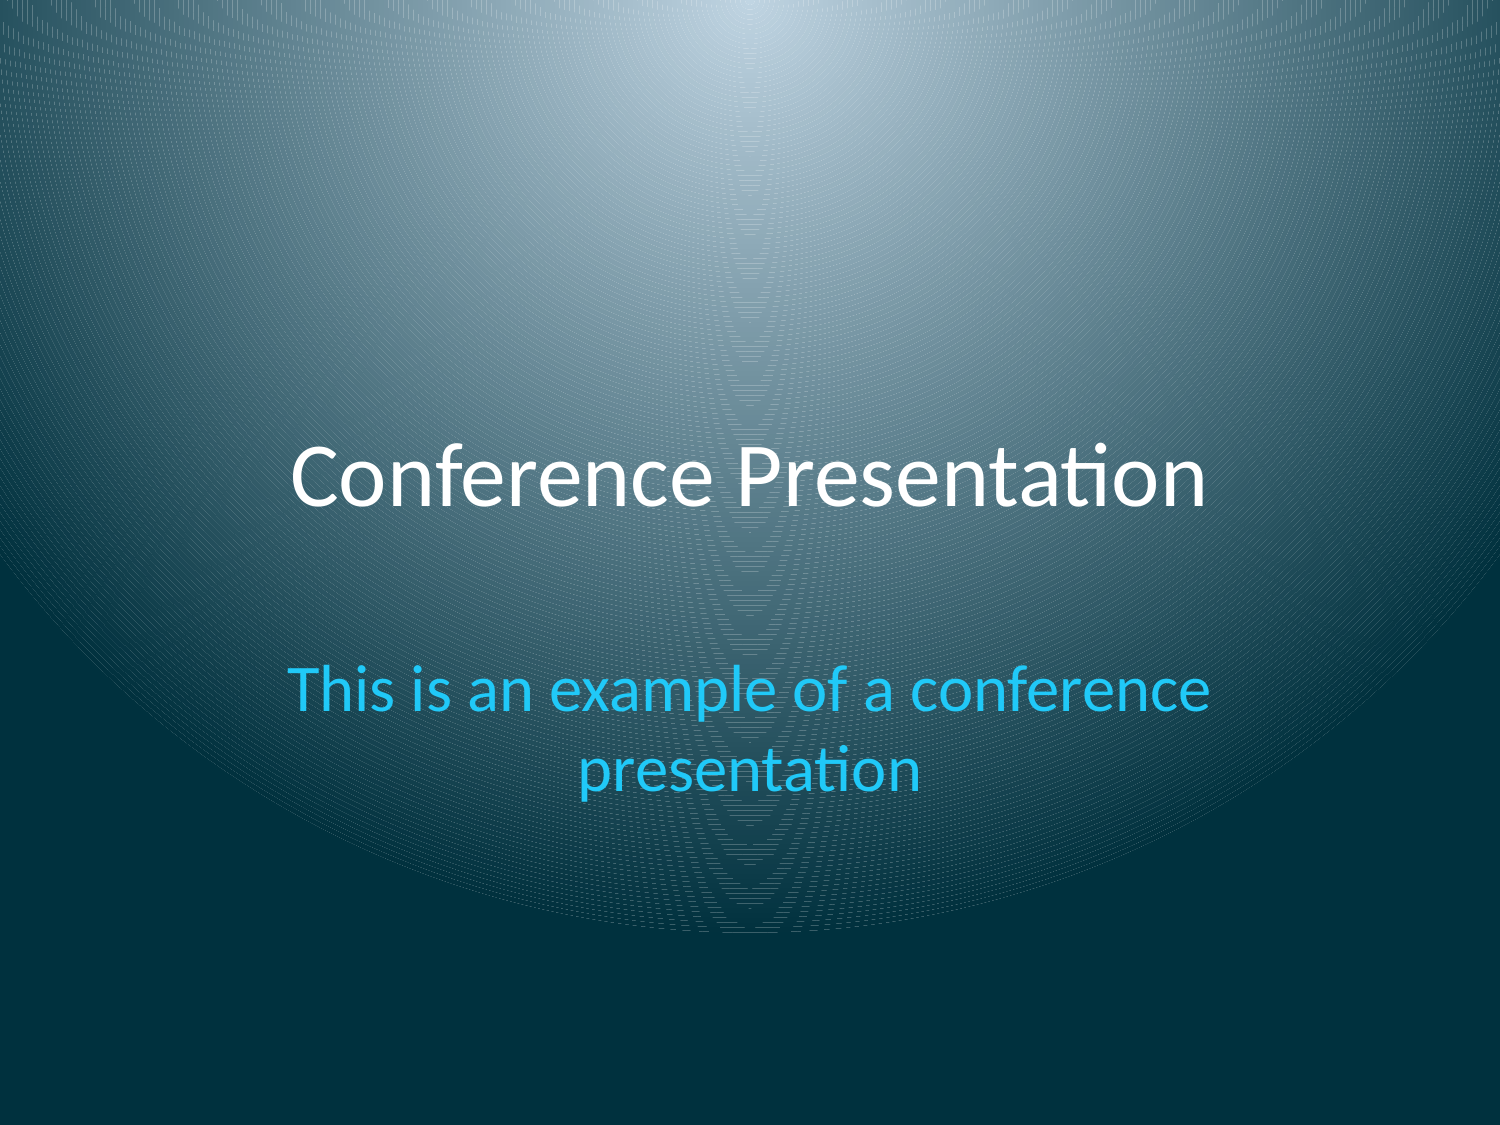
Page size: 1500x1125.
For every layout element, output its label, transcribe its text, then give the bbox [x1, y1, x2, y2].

title Conference Presentation [112, 349, 1388, 591]
subtitle This is an example of a conference presentation [225, 637, 1275, 925]
